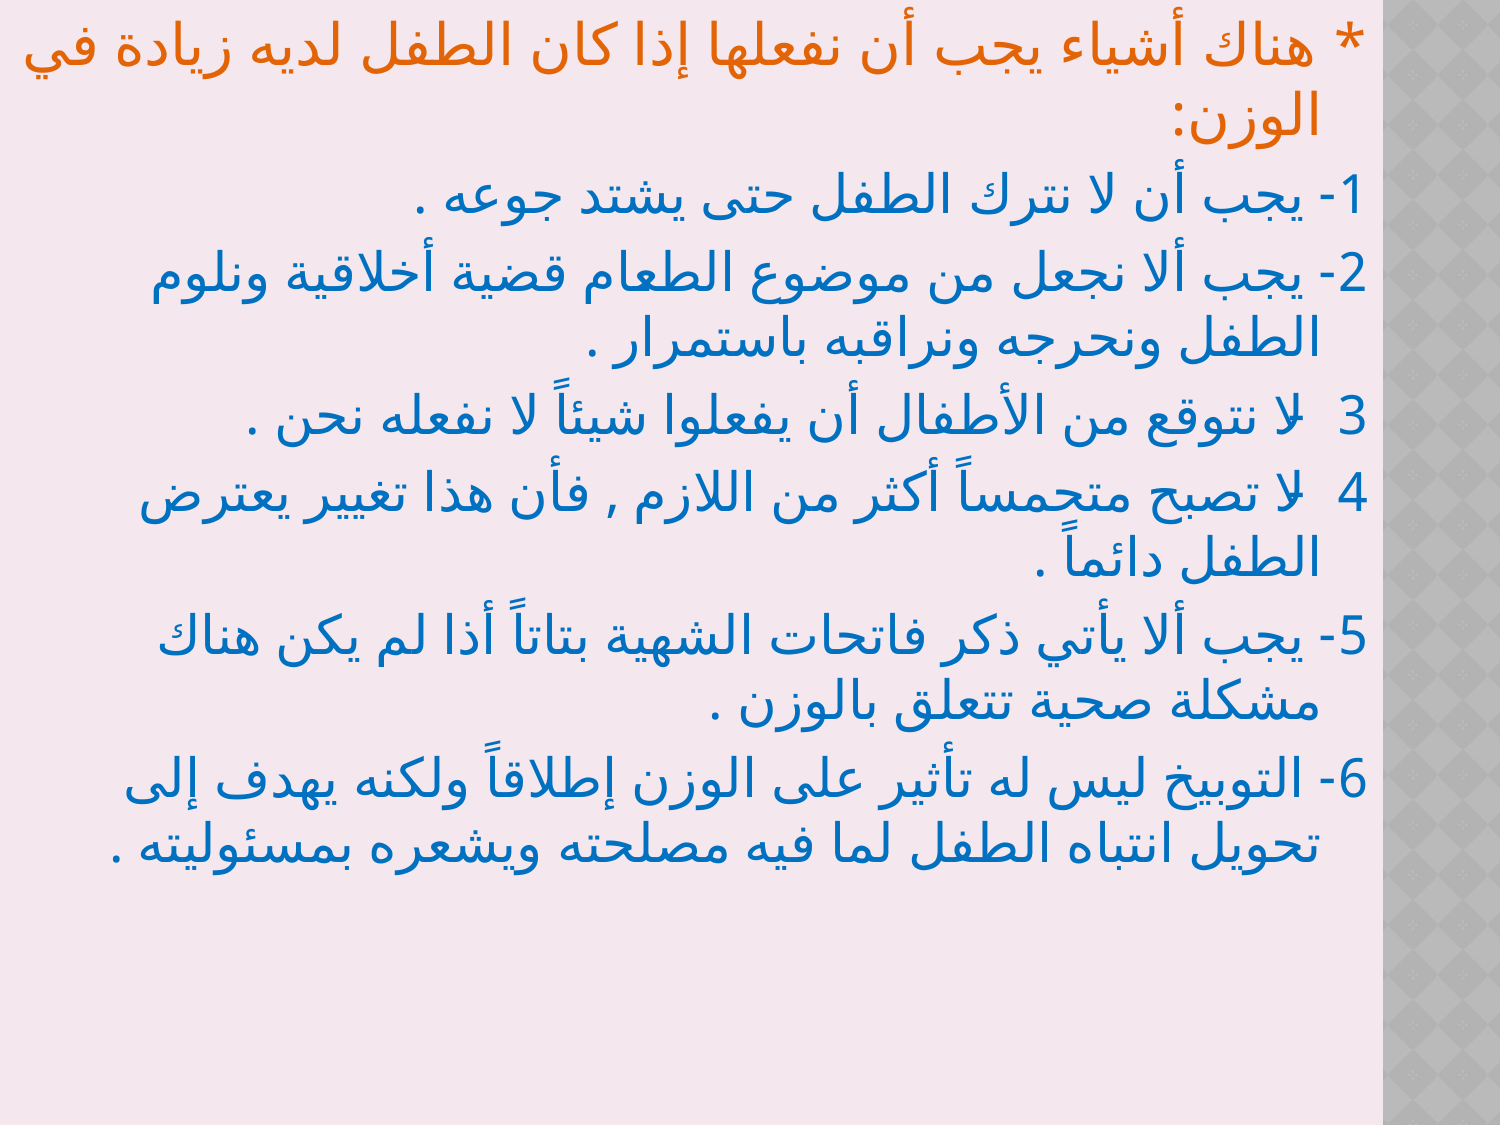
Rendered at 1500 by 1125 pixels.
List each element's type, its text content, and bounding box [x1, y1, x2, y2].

list * هناك أشياء يجب أن نفعلها إذا كان الطفل لديه زيادة في الوزن: 1- يجب أن لا نترك الطفل حتى يشتد جوعه . 2- يجب ألا نجعل من موضوع الطعام قضية أخلاقية ونلوم الطفل ونحرجه ونراقبه باستمرار . 3- لا نتوقع من الأطفال أن يفعلوا شيئاً لا نفعله نحن . 4- لا تصبح متحمساً أكثر من اللازم , فأن هذا تغيير يعترض الطفل دائماً . 5- يجب ألا يأتي ذكر فاتحات الشهية بتاتاً أذا لم يكن هناك مشكلة صحية تتعلق بالوزن . 6- التوبيخ ليس له تأثير على الوزن إطلاقاً ولكنه يهدف إلى تحويل انتباه الطفل لما فيه مصلحته ويشعره بمسئوليته . [0, 0, 1383, 1125]
